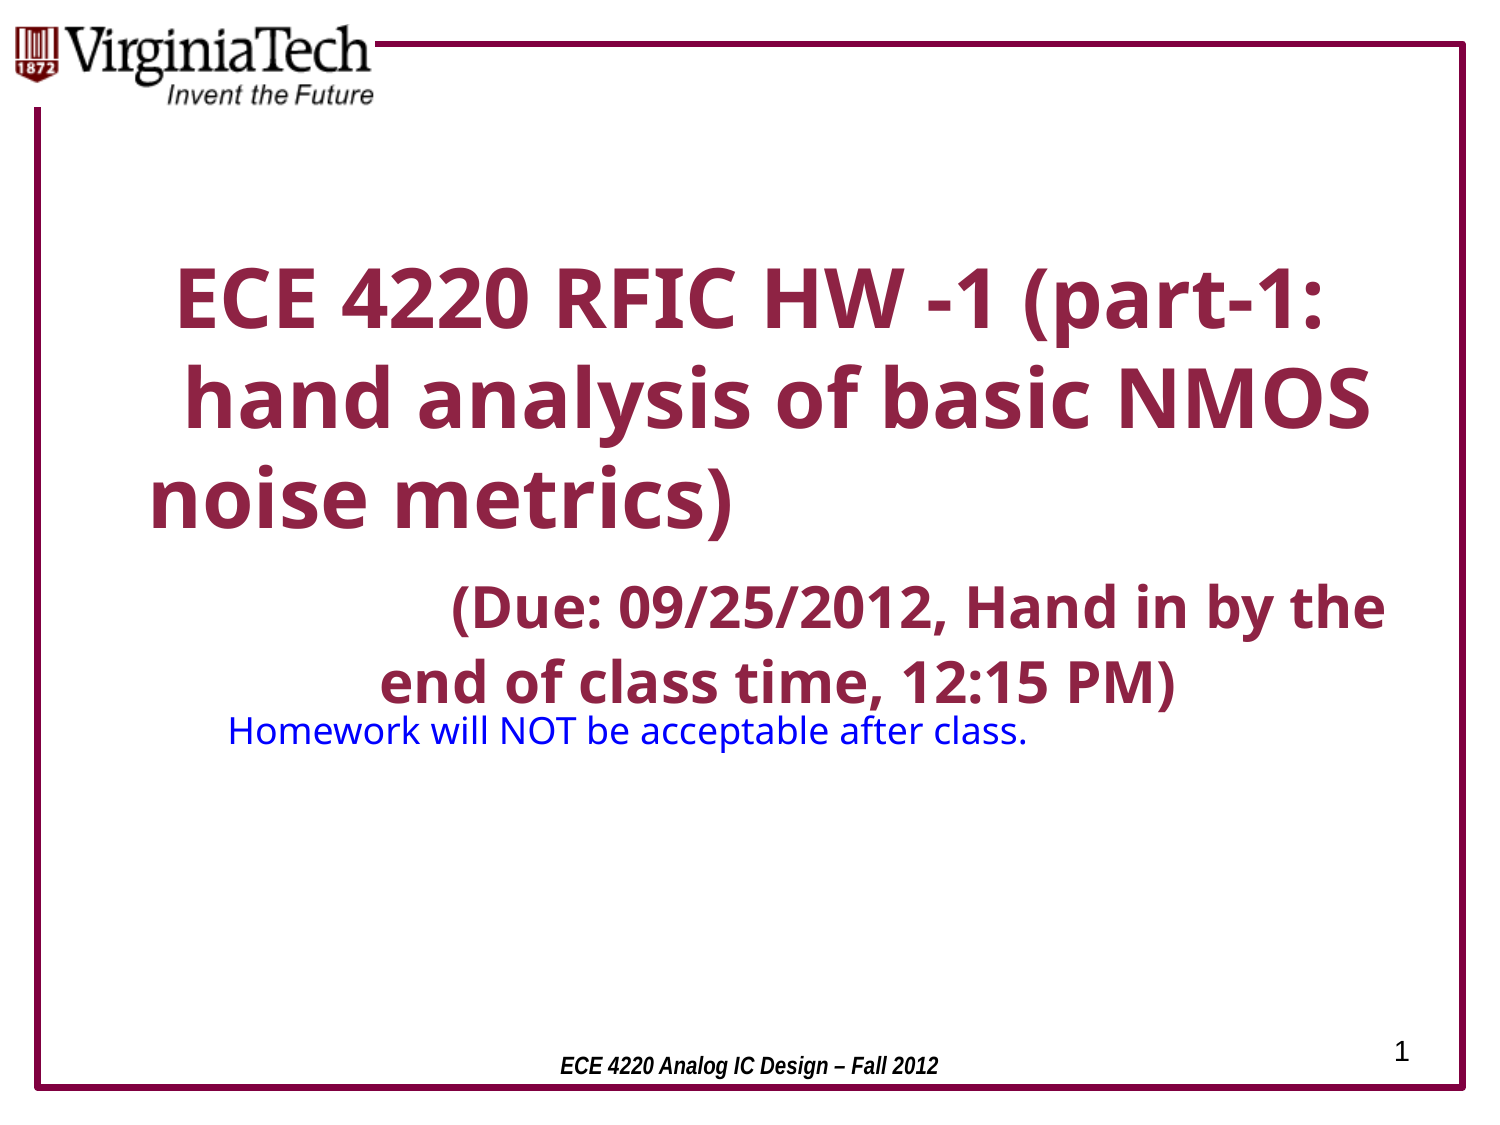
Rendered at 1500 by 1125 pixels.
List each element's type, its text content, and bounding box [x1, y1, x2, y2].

picture [15, 24, 375, 107]
list ECE 4220 RFIC HW -1 (part-1: hand analysis of basic NMOS noise metrics) (Due: 09/25/2012, Hand in by the end of class time, 12:15 PM) [75, 237, 1425, 613]
text_box Homework will NOT be acceptable after class. [212, 699, 1375, 760]
slide_number 1 [1074, 1024, 1425, 1103]
